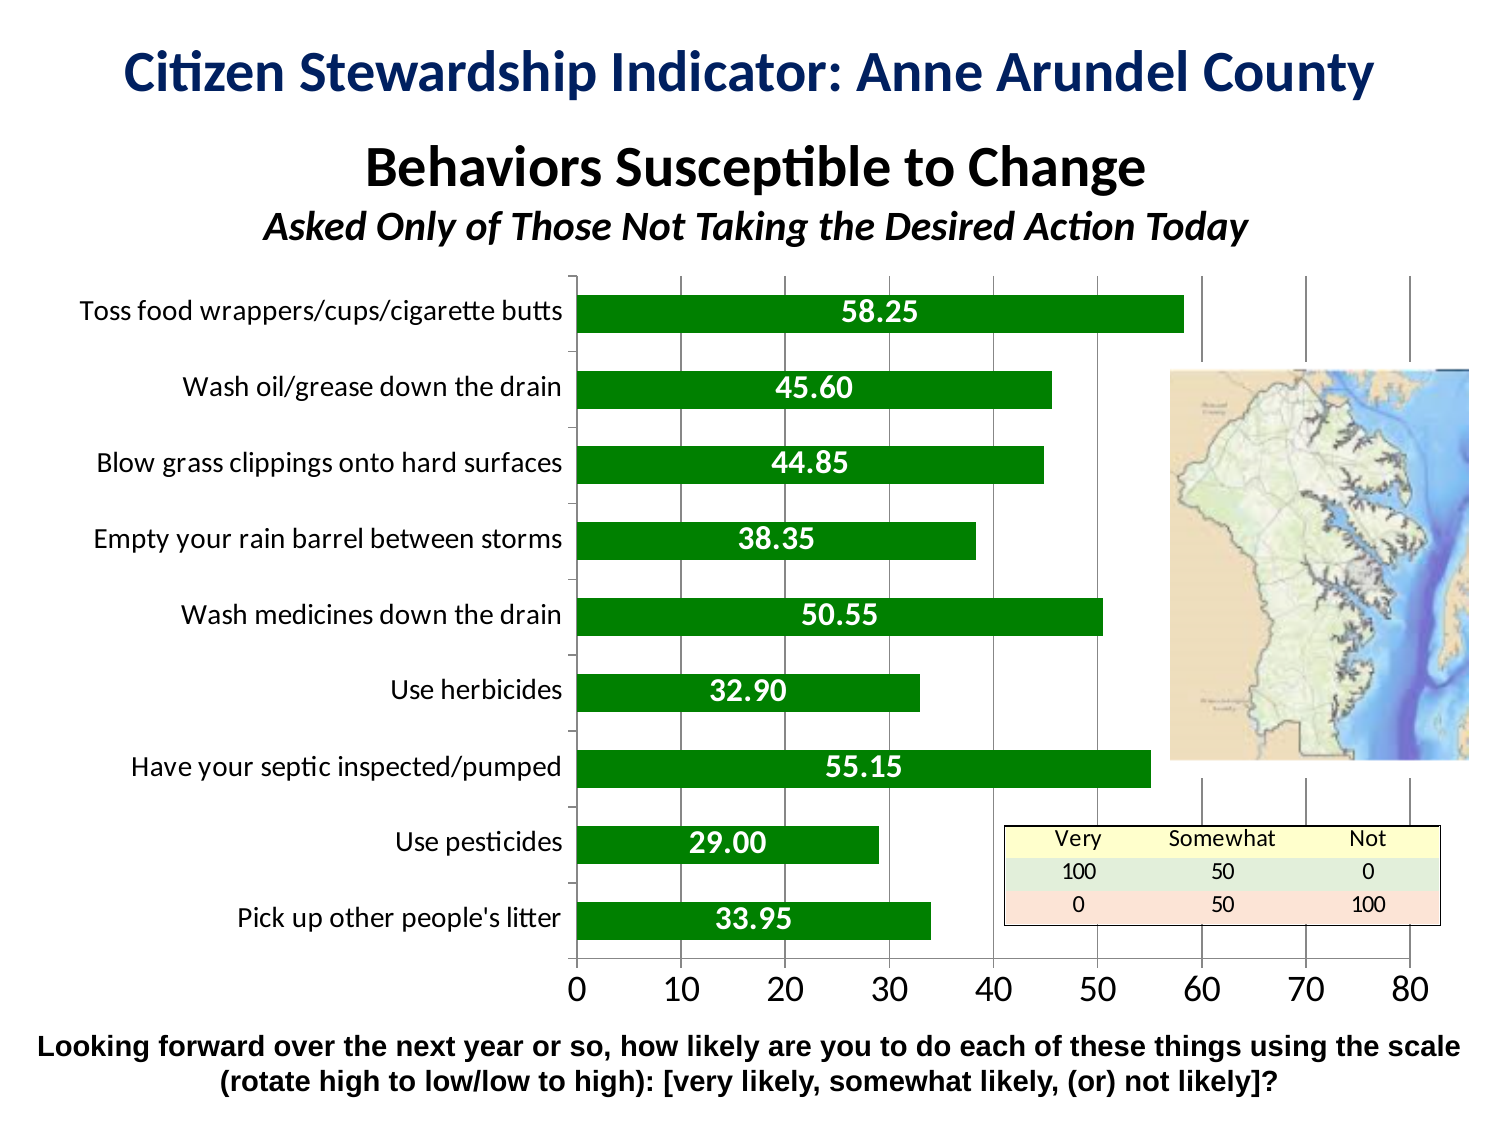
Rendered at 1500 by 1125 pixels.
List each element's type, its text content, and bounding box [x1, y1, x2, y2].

picture [1170, 362, 1469, 779]
picture [1004, 824, 1441, 926]
text_box Citizen Stewardship Indicator: Anne Arundel County [56, 25, 1444, 110]
title Behaviors Susceptible to Change Asked Only of Those Not Taking the Desired Action Today [81, 139, 1432, 238]
chart [43, 274, 1457, 1063]
text_box Looking forward over the next year or so, how likely are you to do each of these things using the scale (rotate high to low/low to high): [very likely, somewhat likely, (or) not likely]? [18, 1019, 1482, 1105]
